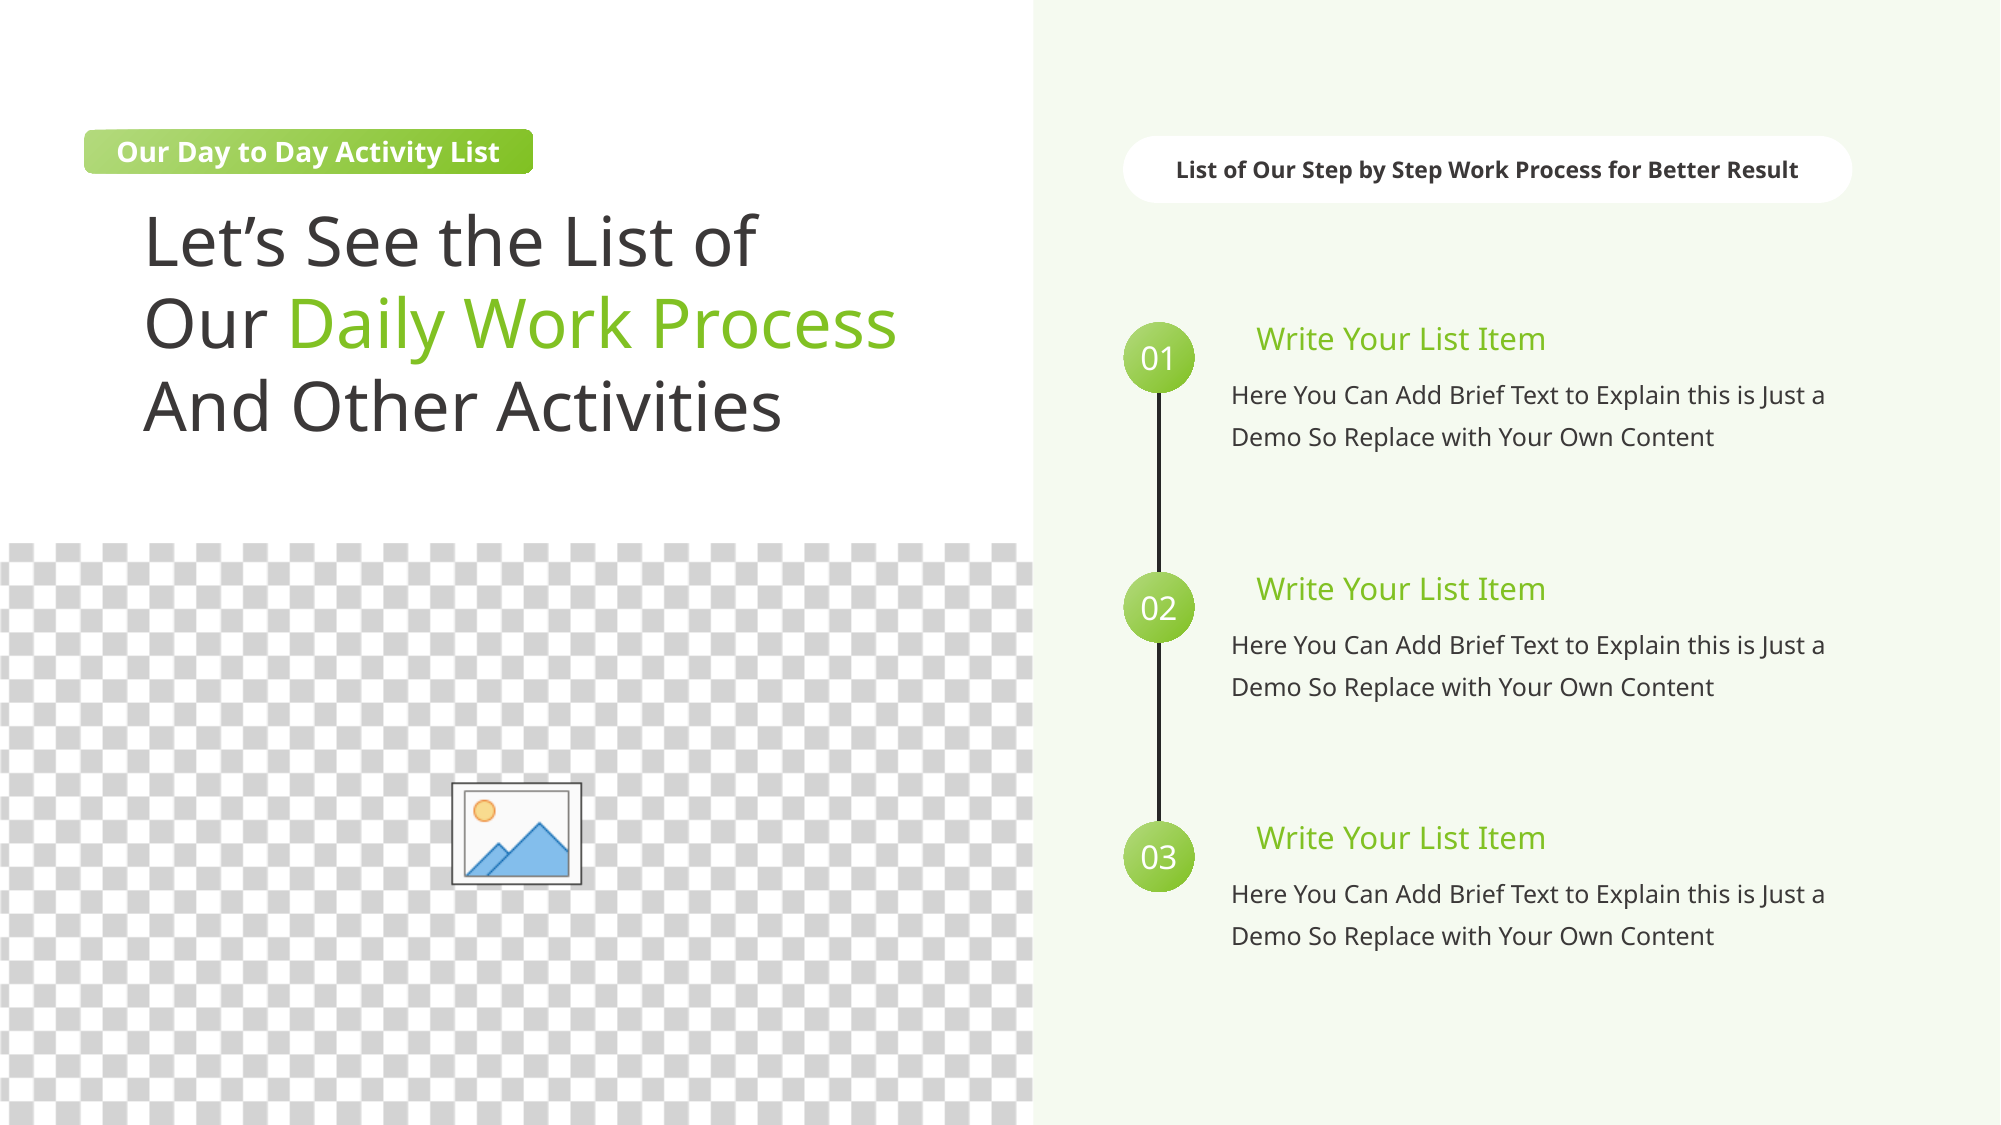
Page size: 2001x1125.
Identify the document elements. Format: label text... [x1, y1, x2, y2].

text_box Let’s See the List of Our Daily Work Process And Other Activities [129, 190, 914, 453]
text_box [1138, 572, 1181, 579]
picture [0, 542, 1034, 1125]
text_box Write Your List Item [1241, 810, 1562, 859]
text_box [1136, 884, 1182, 892]
text_box Write Your List Item [1241, 561, 1562, 610]
text_box Here You Can Add Brief Text to Explain this is Just a Demo So Replace with Your Own Content [1216, 610, 1905, 709]
text_box List of Our Step by Step Work Process for Better Result [1160, 147, 1815, 191]
text_box [1032, 0, 2000, 1125]
text_box [1156, 393, 1162, 572]
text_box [84, 126, 533, 176]
text_box [1137, 385, 1182, 393]
text_box [1136, 634, 1182, 643]
text_box Write Your List Item [1241, 311, 1562, 360]
text_box [1137, 821, 1181, 829]
text_box Here You Can Add Brief Text to Explain this is Just a Demo So Replace with Your Own Content [1216, 360, 1905, 459]
text_box [1123, 135, 1853, 203]
text_box Here You Can Add Brief Text to Explain this is Just a Demo So Replace with Your Own Content [1216, 859, 1905, 958]
text_box 03 [1125, 829, 1193, 884]
text_box [1137, 322, 1181, 330]
text_box [1156, 643, 1162, 821]
text_box 01 [1125, 330, 1193, 385]
text_box 02 [1125, 579, 1193, 634]
